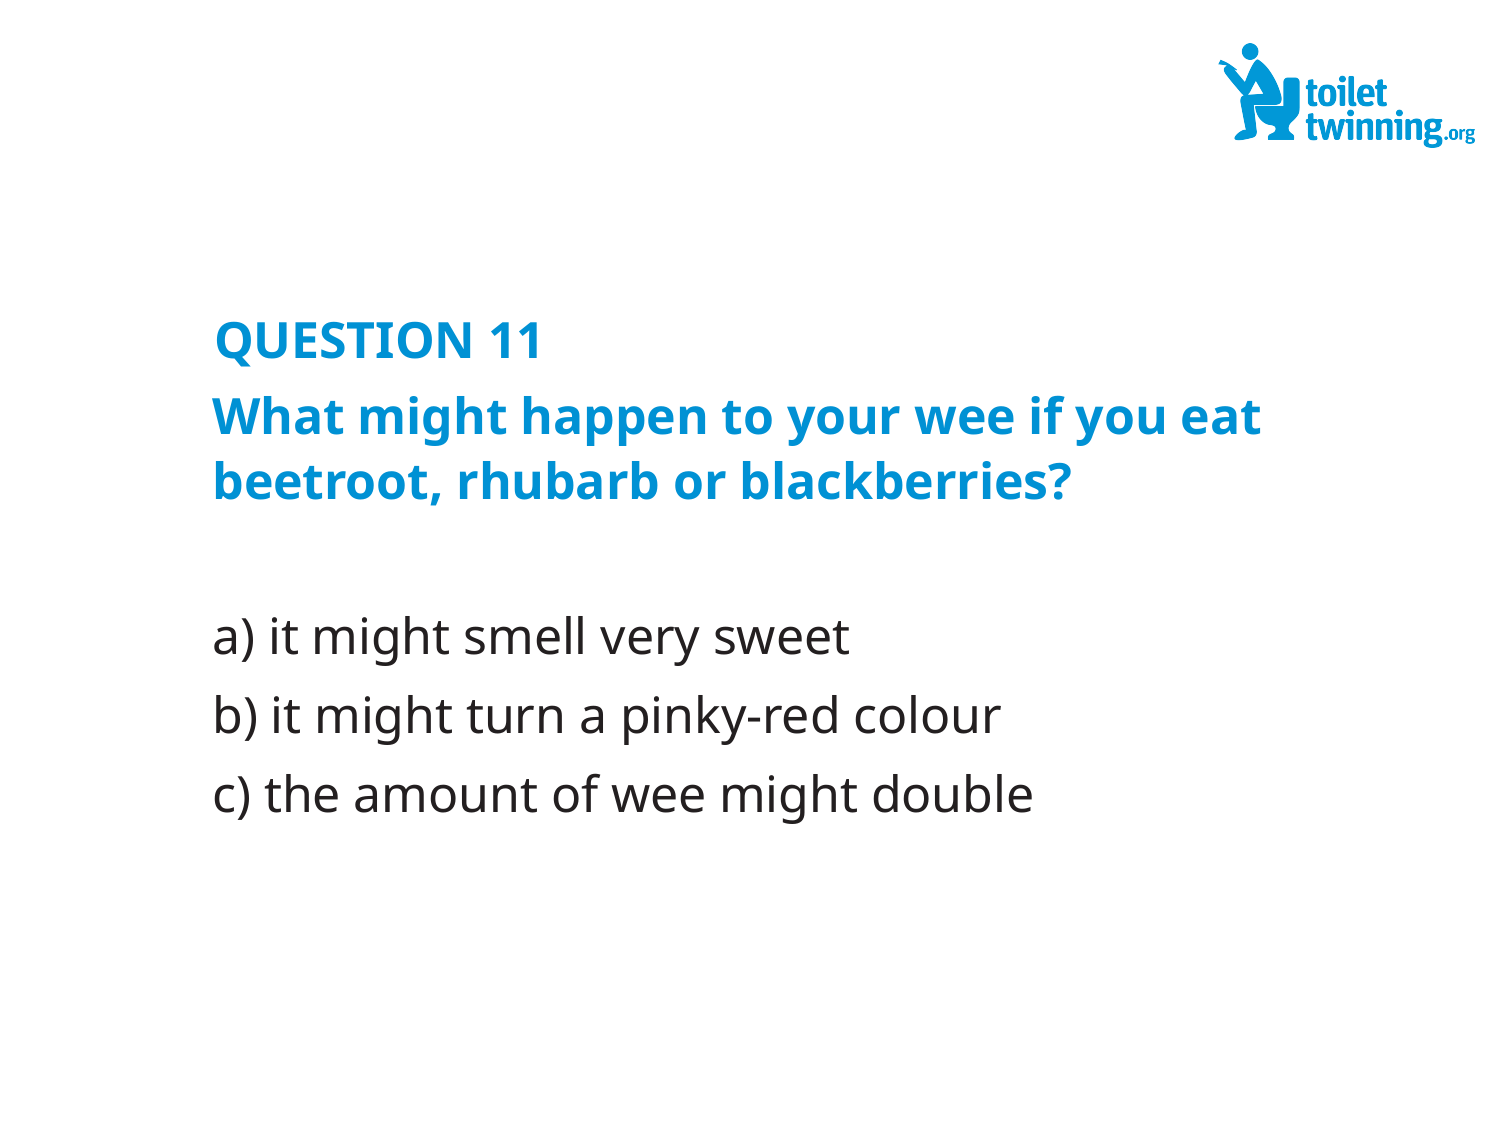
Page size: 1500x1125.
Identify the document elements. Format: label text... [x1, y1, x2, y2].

picture [1218, 43, 1254, 80]
text_box QUESTION 11 What might happen to your wee if you eat beetroot, rhubarb or blackberries? a) it might smell very sweet b) it might turn a pinky-red colour c) the amount of wee might double [197, 296, 1431, 831]
picture [1218, 43, 1475, 148]
picture [1250, 84, 1261, 94]
